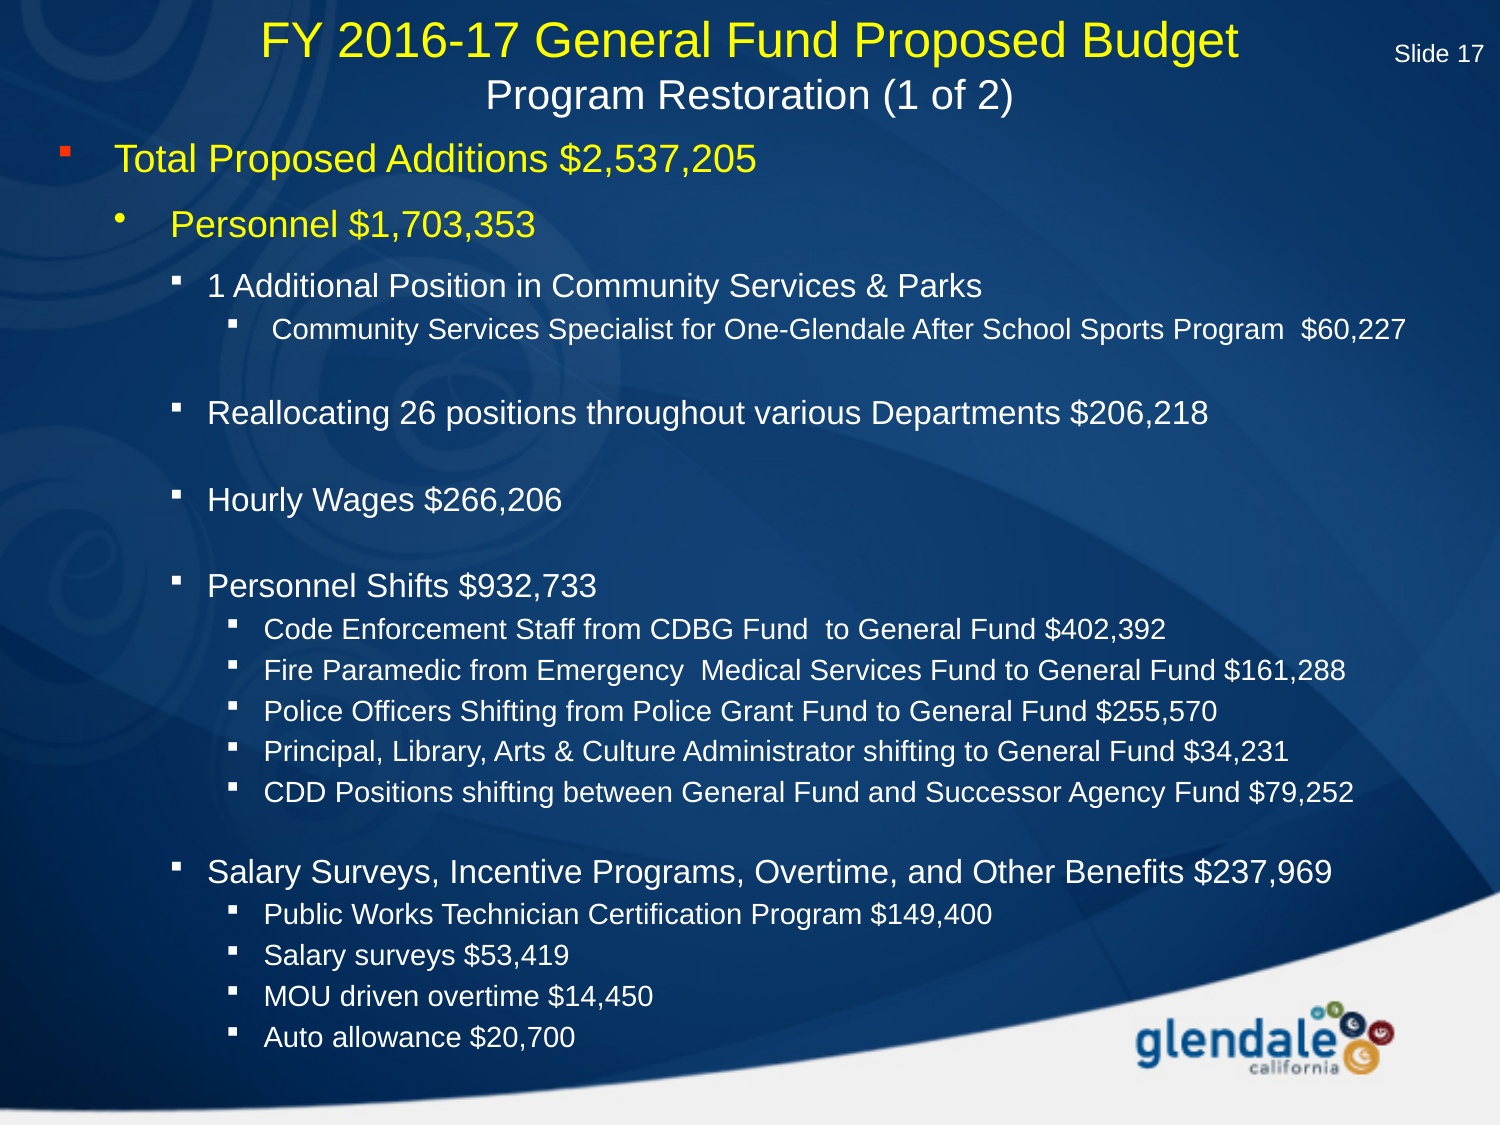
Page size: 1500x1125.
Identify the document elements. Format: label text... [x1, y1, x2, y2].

text_box FY 2016-17 General Fund Proposed Budget Program Restoration (1 of 2) [50, 12, 1450, 113]
list Total Proposed Additions $2,537,205 Personnel $1,703,353 1 Additional Position in Community Services & Parks Community Services Specialist for One-Glendale After School Sports Program $60,227 Reallocating 26 positions throughout various Departments $206,218 Hourly Wages $266,206 Personnel Shifts $932,733 Code Enforcement Staff from CDBG Fund to General Fund $402,392 Fire Paramedic from Emergency Medical Services Fund to General Fund $161,288 Police Officers Shifting from Police Grant Fund to General Fund $255,570 Principal, Library, Arts & Culture Administrator shifting to General Fund $34,231 CDD Positions shifting between General Fund and Successor Agency Fund $79,252 Salary Surveys, Incentive Programs, Overtime, and Other Benefits $237,969 Public Works Technician Certification Program $149,400 Salary surveys $53,419 MOU driven overtime $14,450 Auto allowance $20,700 [42, 125, 1450, 1088]
slide_number Slide 17 [1149, 0, 1500, 75]
picture [0, 0, 1500, 1125]
